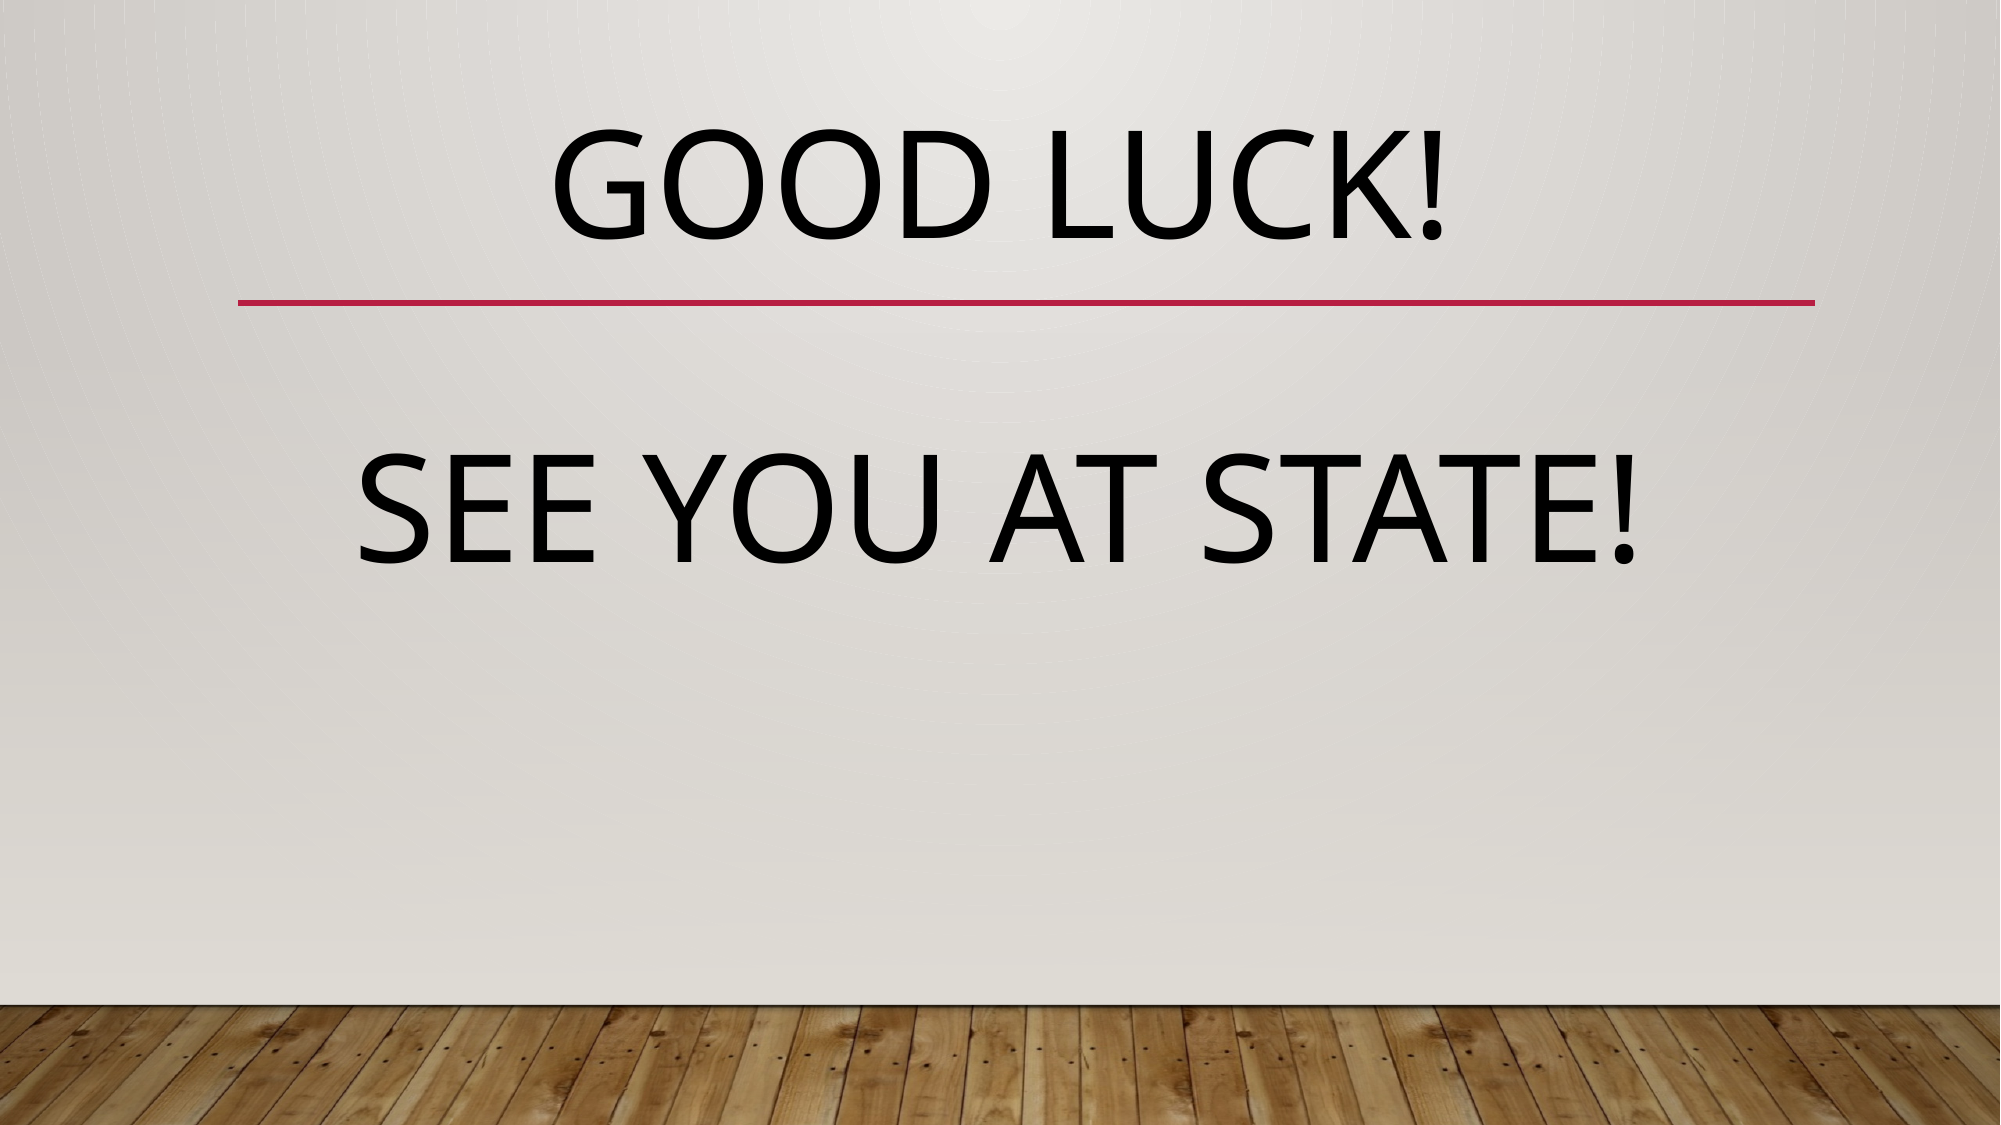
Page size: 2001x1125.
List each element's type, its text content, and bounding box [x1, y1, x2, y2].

title Good luck! See you at state! [187, 101, 1813, 876]
picture [0, 1005, 2000, 1125]
